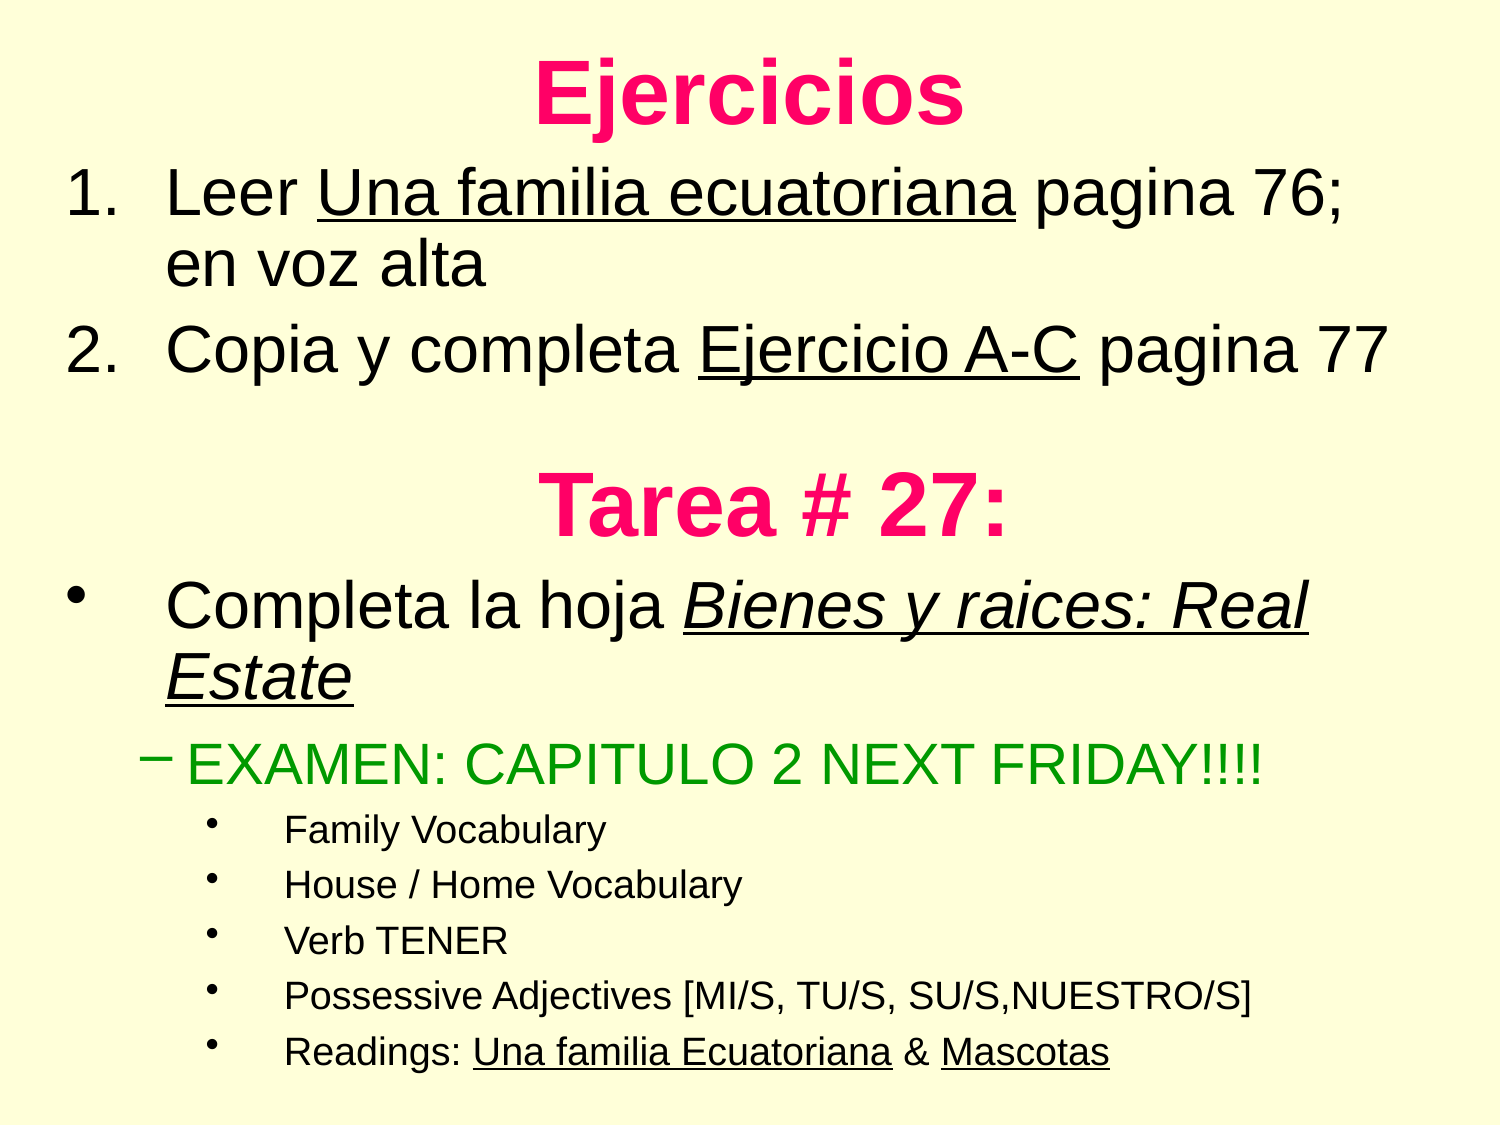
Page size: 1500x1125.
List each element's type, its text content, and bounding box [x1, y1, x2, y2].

text_box Ejercicios [74, 0, 1425, 200]
text_box Tarea # 27: [99, 387, 1450, 613]
list Leer Una familia ecuatoriana pagina 76; en voz alta Copia y completa Ejercicio A-C pagina 77 Completa la hoja Bienes y raices: Real Estate EXAMEN: CAPITULO 2 NEXT FRIDAY!!!! Family Vocabulary House / Home Vocabulary Verb TENER Possessive Adjectives [MI/S, TU/S, SU/S,NUESTRO/S] Readings: Una familia Ecuatoriana & Mascotas [50, 149, 1450, 893]
